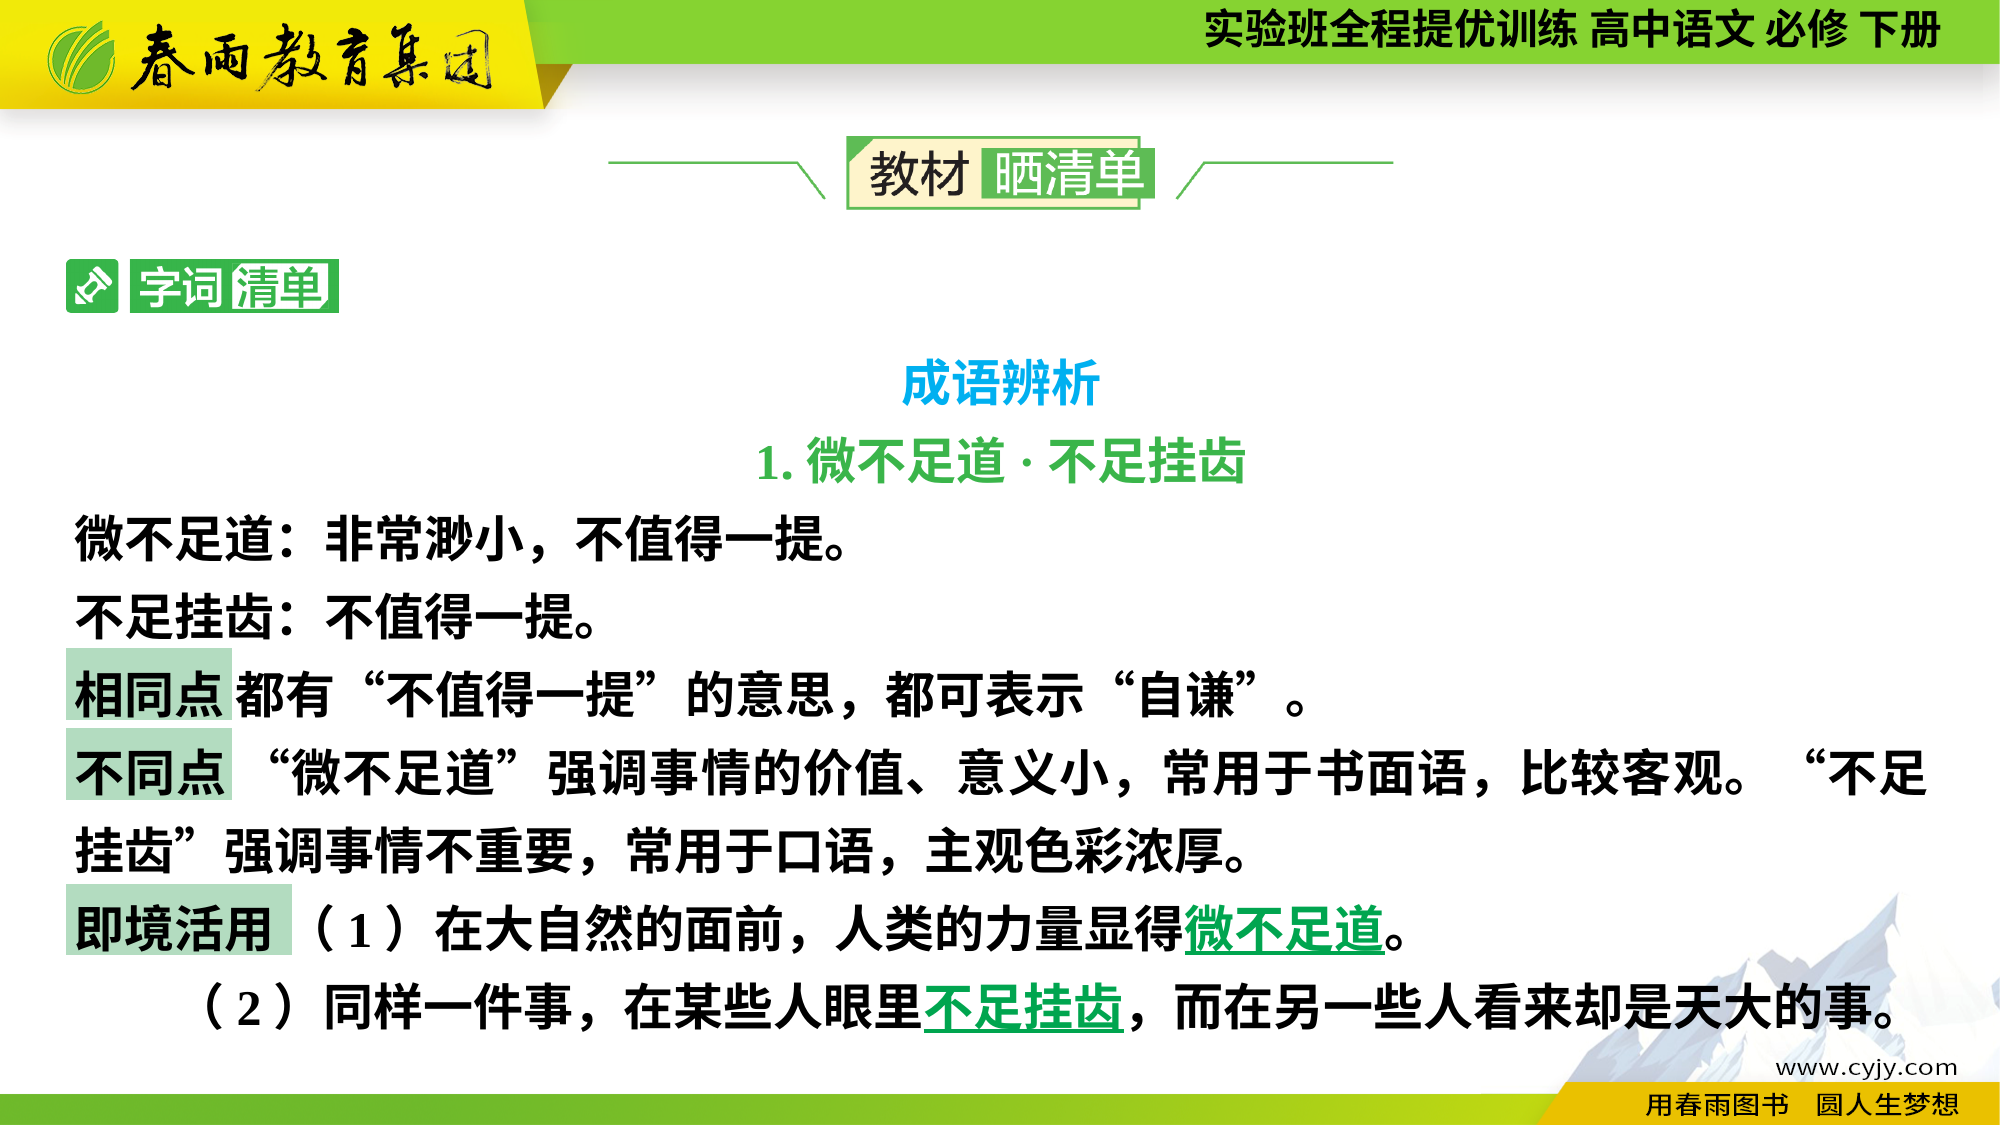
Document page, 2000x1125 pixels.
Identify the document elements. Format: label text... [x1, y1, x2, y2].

picture [0, 0, 2000, 1125]
list 成语辨析 1.微不足道·不足挂齿 微不足道：非常渺小，不值得一提。 不足挂齿：不值得一提。 相同点 都有“不值得一提”的意思，都可表示“自谦”。 不同点 “微不足道”强调事情的价值、意义小，常用于书面语，比较客观。“不足挂齿”强调事情不重要，常用于口语，主观色彩浓厚。 即境活用 （1）在大自然的面前，人类的力量显得微不足道。 （2）同样一件事，在某些人眼里不足挂齿，而在另一些人看来却是天大的事。 [59, 326, 1944, 1042]
